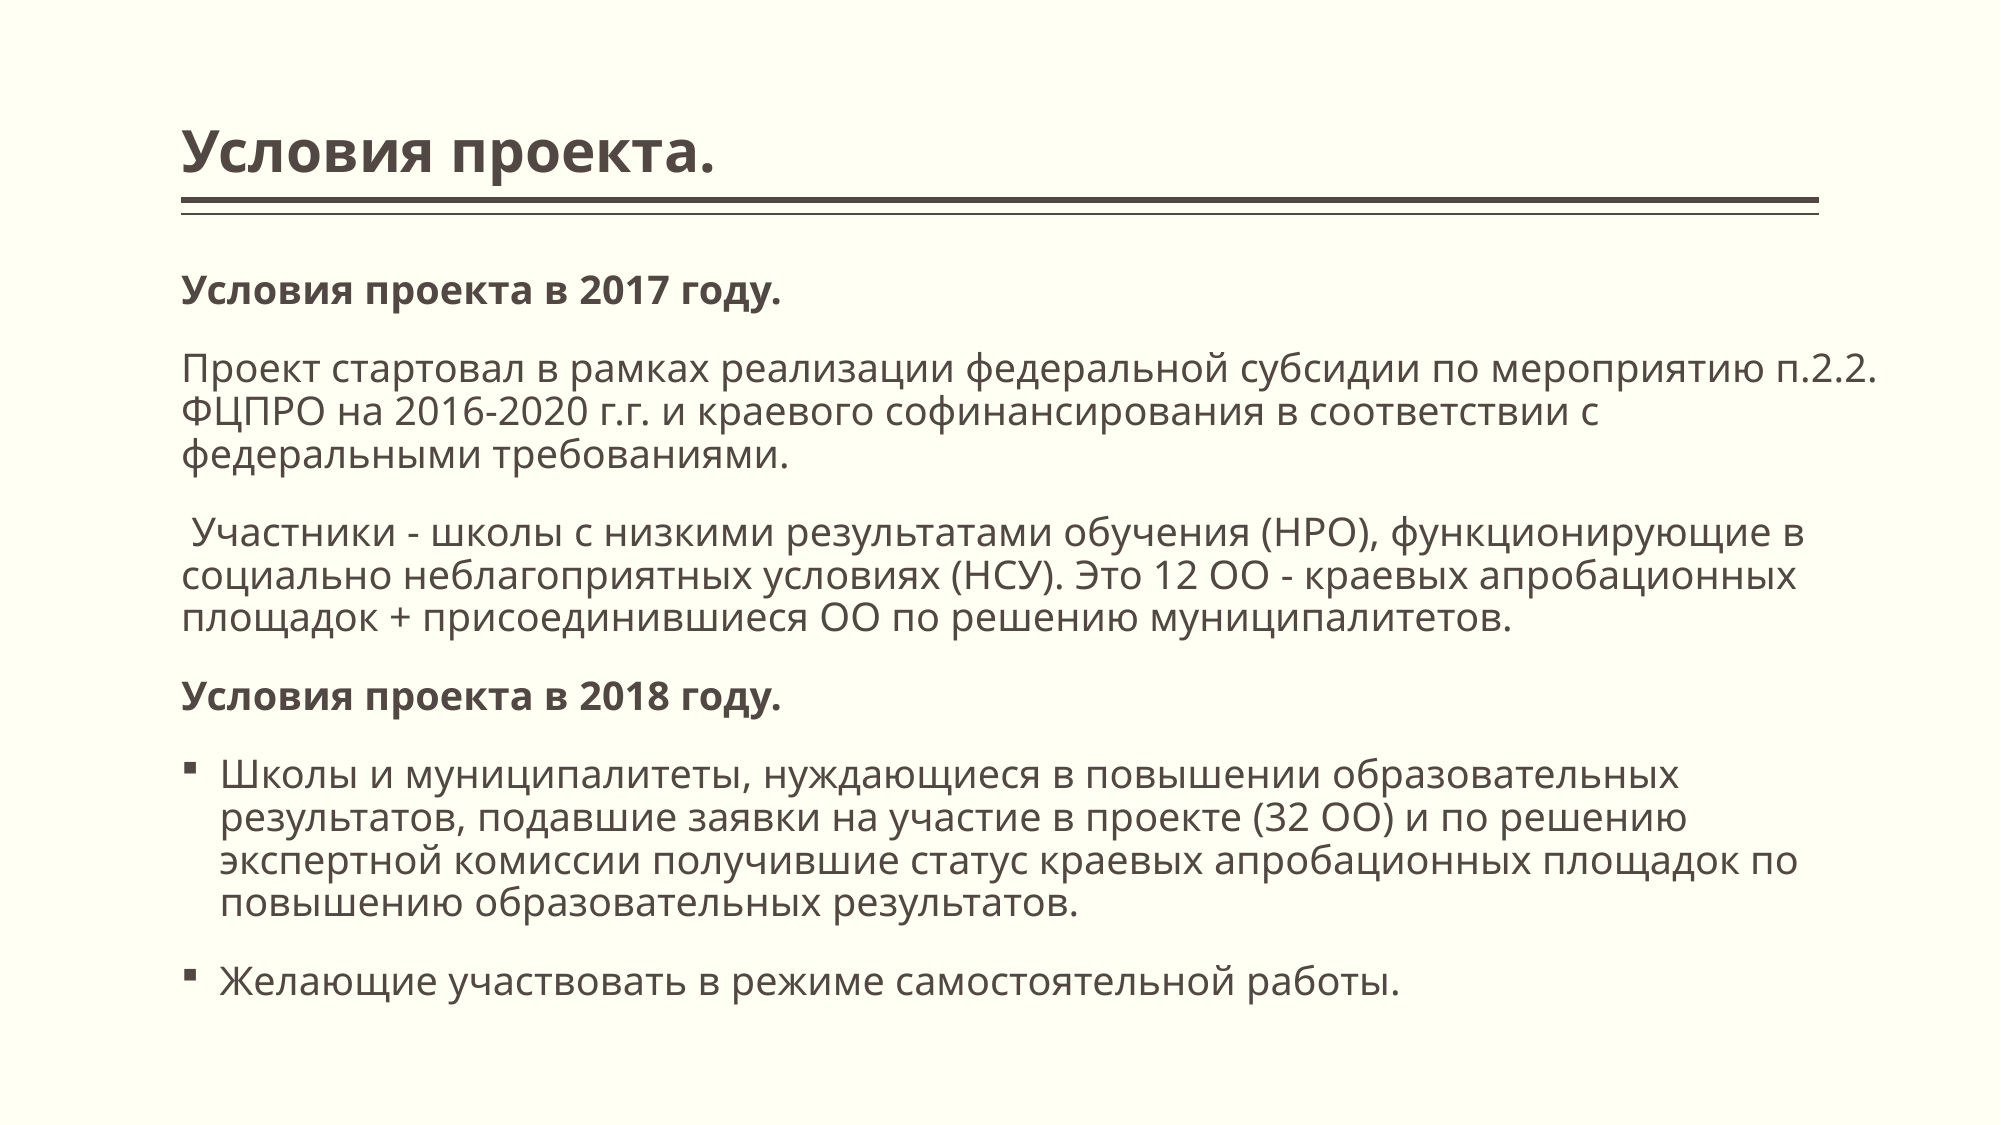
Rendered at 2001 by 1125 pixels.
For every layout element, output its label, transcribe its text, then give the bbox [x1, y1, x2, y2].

list Условия проекта в 2017 году. Проект стартовал в рамках реализации федеральной субсидии по мероприятию п.2.2. ФЦПРО на 2016-2020 г.г. и краевого софинансирования в соответствии с федеральными требованиями. Участники - школы с низкими результатами обучения (НРО), функционирующие в социально неблагоприятных условиях (НСУ). Это 12 ОО - краевых апробационных площадок + присоединившиеся ОО по решению муниципалитетов. Условия проекта в 2018 году. Школы и муниципалитеты, нуждающиеся в повышении образовательных результатов, подавшие заявки на участие в проекте (32 ОО) и по решению экспертной комиссии получившие статус краевых апробационных площадок по повышению образовательных результатов. Желающие участвовать в режиме самостоятельной работы. [181, 262, 1895, 1013]
title Условия проекта. [181, 12, 1819, 193]
